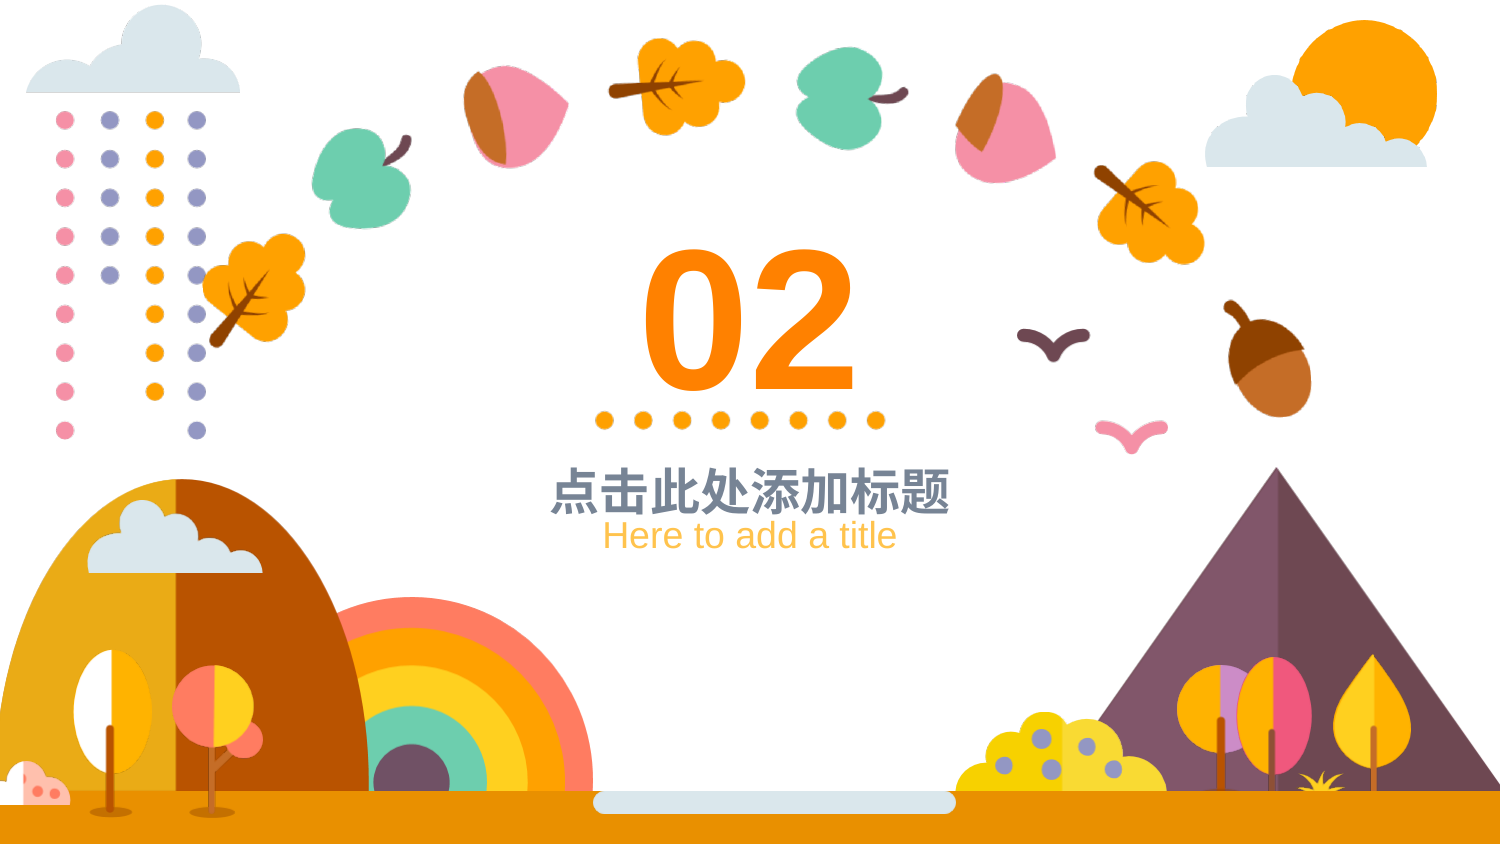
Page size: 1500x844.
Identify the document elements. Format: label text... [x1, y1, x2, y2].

text_box Here to add a title [767, 503, 1042, 564]
text_box 点击此处添加标题 [391, 453, 733, 503]
text_box Here to add a title [391, 503, 733, 564]
picture [0, 0, 1500, 844]
text_box 点击此处添加标题 [767, 453, 1109, 503]
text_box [1203, 20, 1437, 167]
